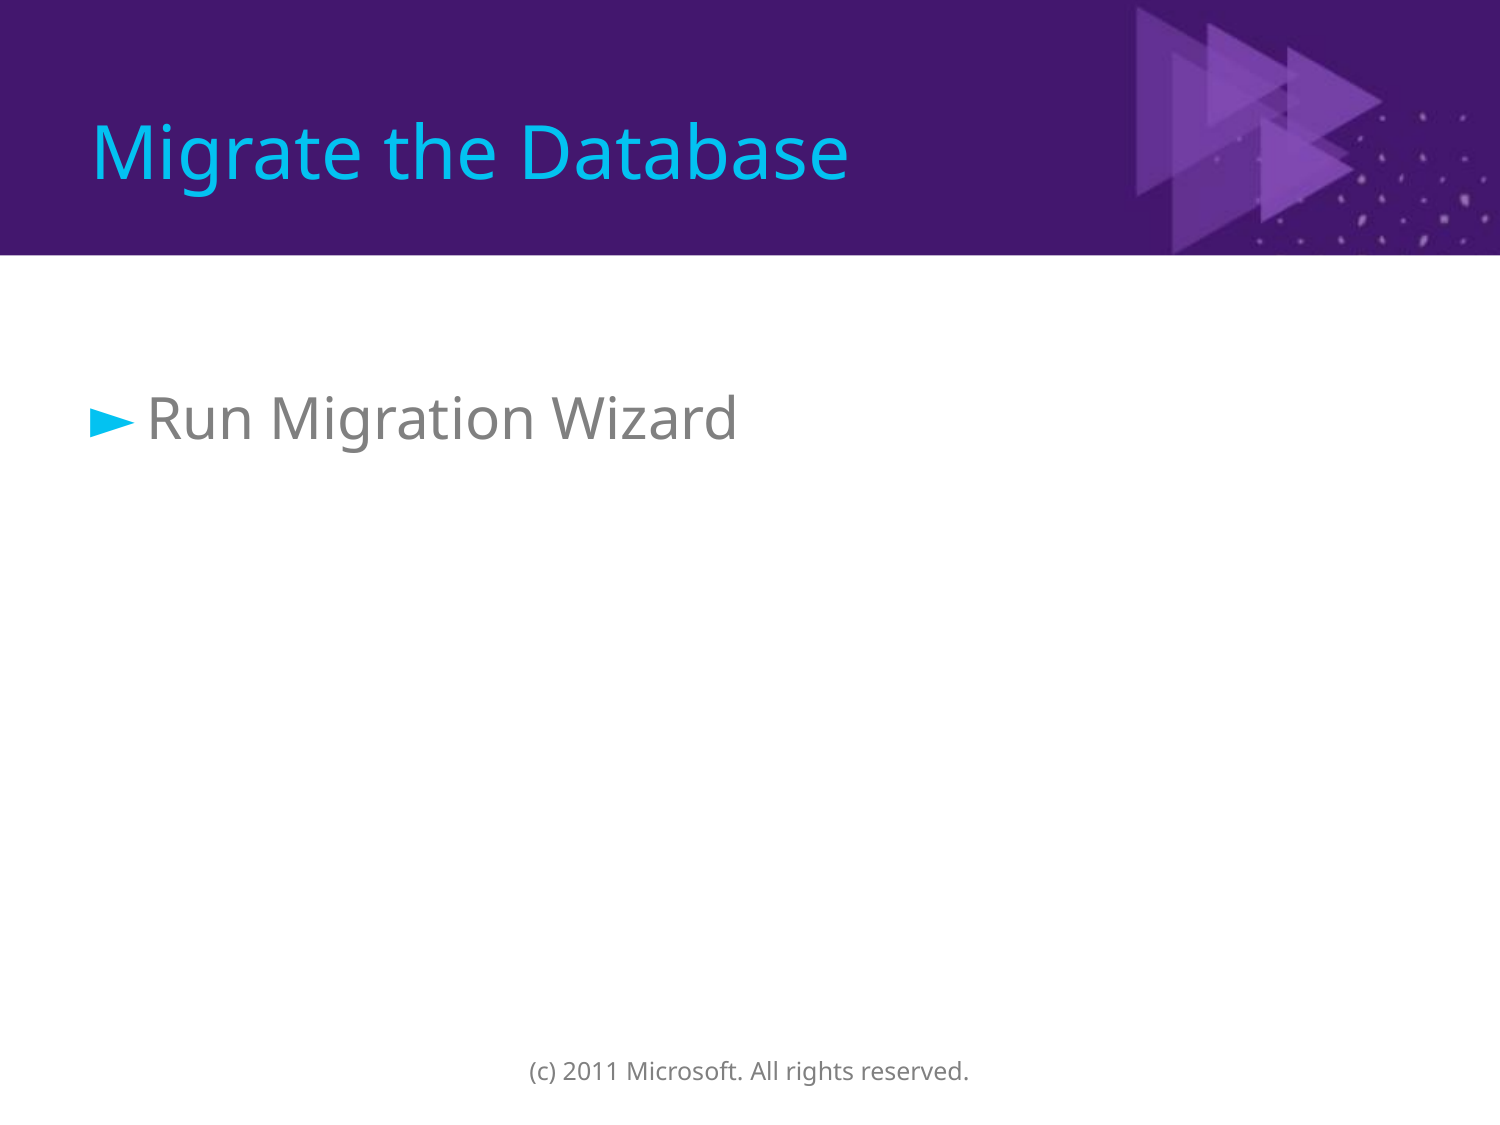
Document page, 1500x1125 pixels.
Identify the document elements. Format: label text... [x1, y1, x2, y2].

title Migrate the Database [75, 56, 1425, 244]
list Run Migration Wizard [75, 373, 1425, 1005]
picture [0, 0, 1500, 255]
footer (c) 2011 Microsoft. All rights reserved. [512, 1042, 988, 1103]
